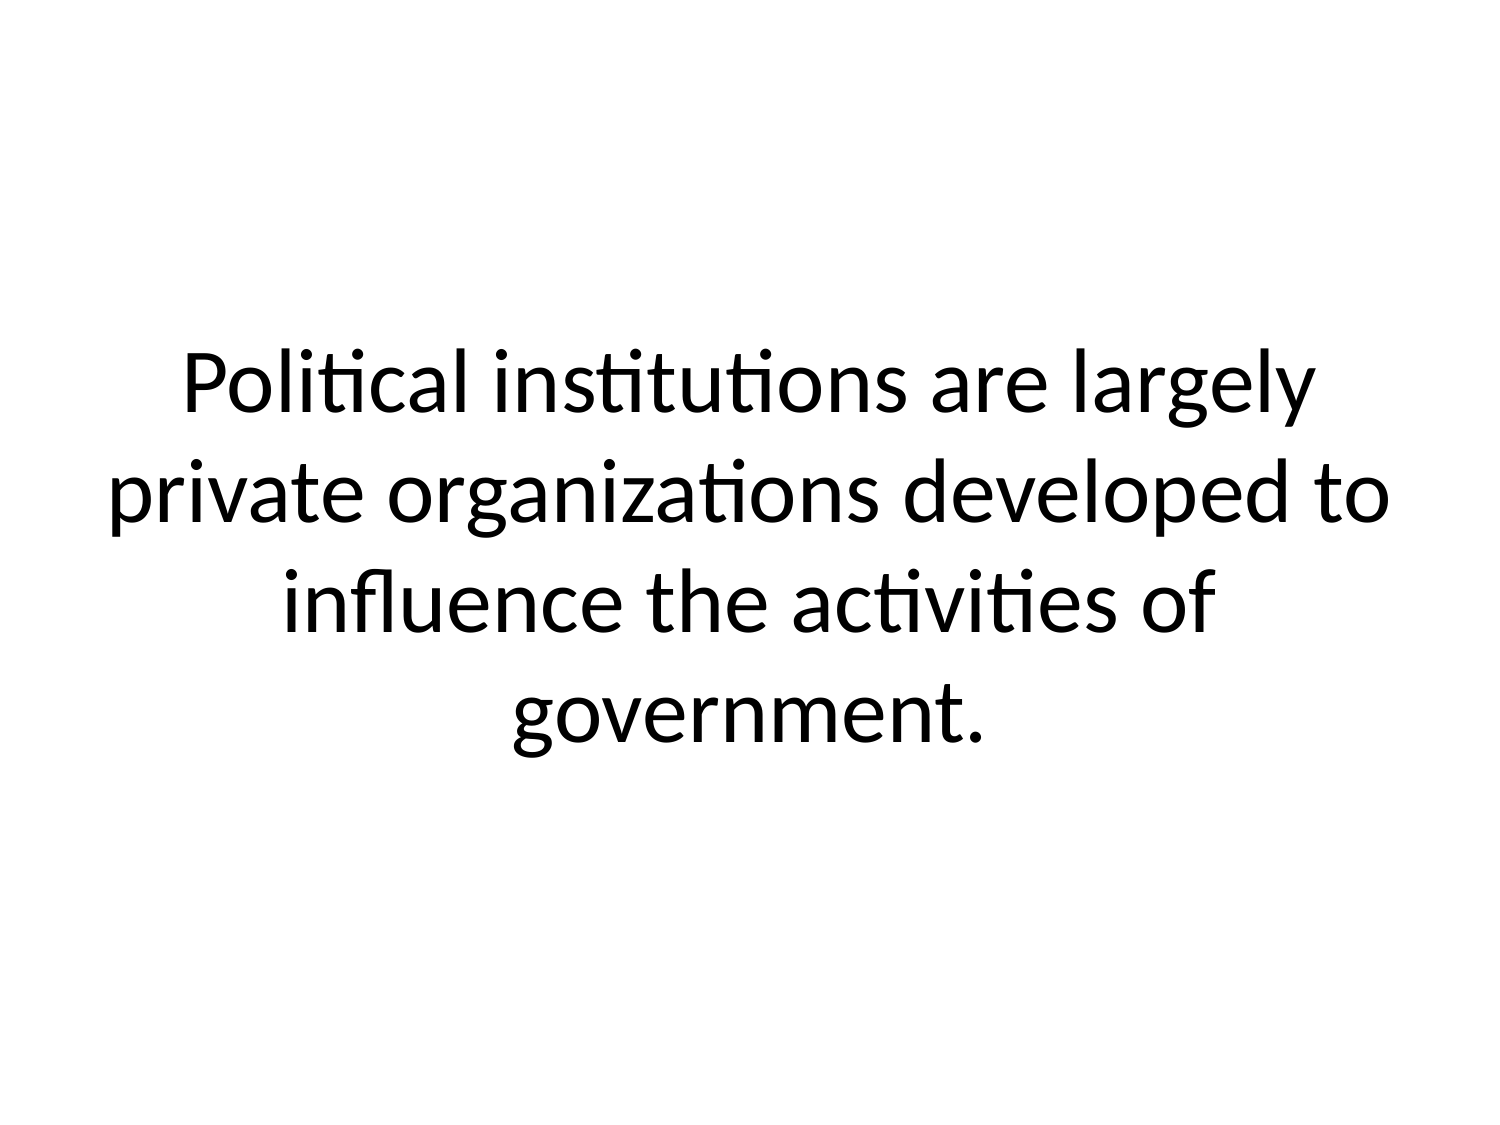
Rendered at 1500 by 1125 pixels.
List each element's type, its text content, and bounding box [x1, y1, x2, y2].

title Political institutions are largely private organizations developed to influence the activities of government. [74, 44, 1426, 1038]
